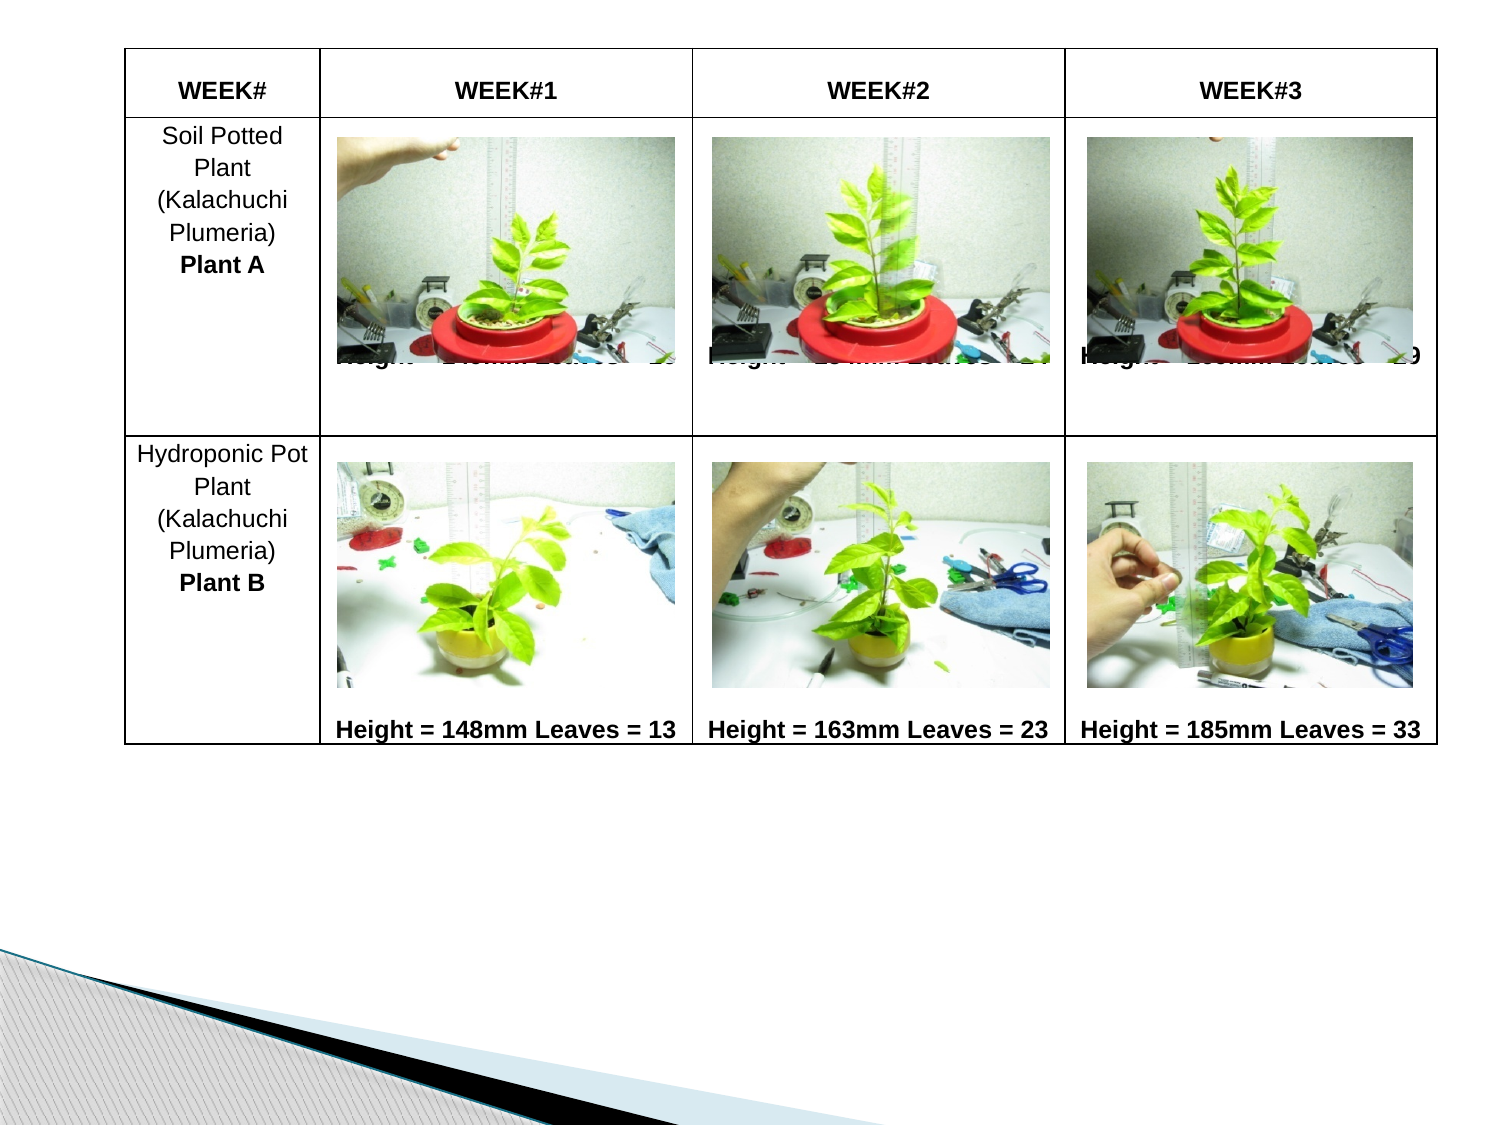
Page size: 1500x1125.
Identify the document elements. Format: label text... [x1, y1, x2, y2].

table_cell Soil Potted Plant (Kalachuchi Plumeria) Plant A [126, 118, 319, 435]
table_cell Height = 185mm Leaves = 33 [1066, 437, 1436, 743]
table_cell Height = 148mm Leaves = 13 [321, 437, 692, 743]
picture [337, 462, 676, 688]
picture [1087, 137, 1413, 363]
picture [712, 462, 1051, 688]
table_cell Height = 154mm Leaves = 24 [693, 118, 1064, 435]
table_cell Height = 149mm Leaves = 16 [321, 118, 692, 435]
table_cell Hydroponic Pot Plant (Kalachuchi Plumeria) Plant B [126, 437, 319, 743]
table_header WEEK#2 [693, 49, 1064, 117]
table_header WEEK#1 [321, 49, 692, 117]
picture [712, 137, 1051, 363]
picture [337, 137, 676, 363]
table_header WEEK# [126, 49, 319, 117]
table_cell Height = 169mm Leaves = 29 [1066, 118, 1436, 435]
picture [1087, 462, 1413, 688]
table_header WEEK#3 [1066, 49, 1436, 117]
table_cell Height = 163mm Leaves = 23 [693, 437, 1064, 743]
